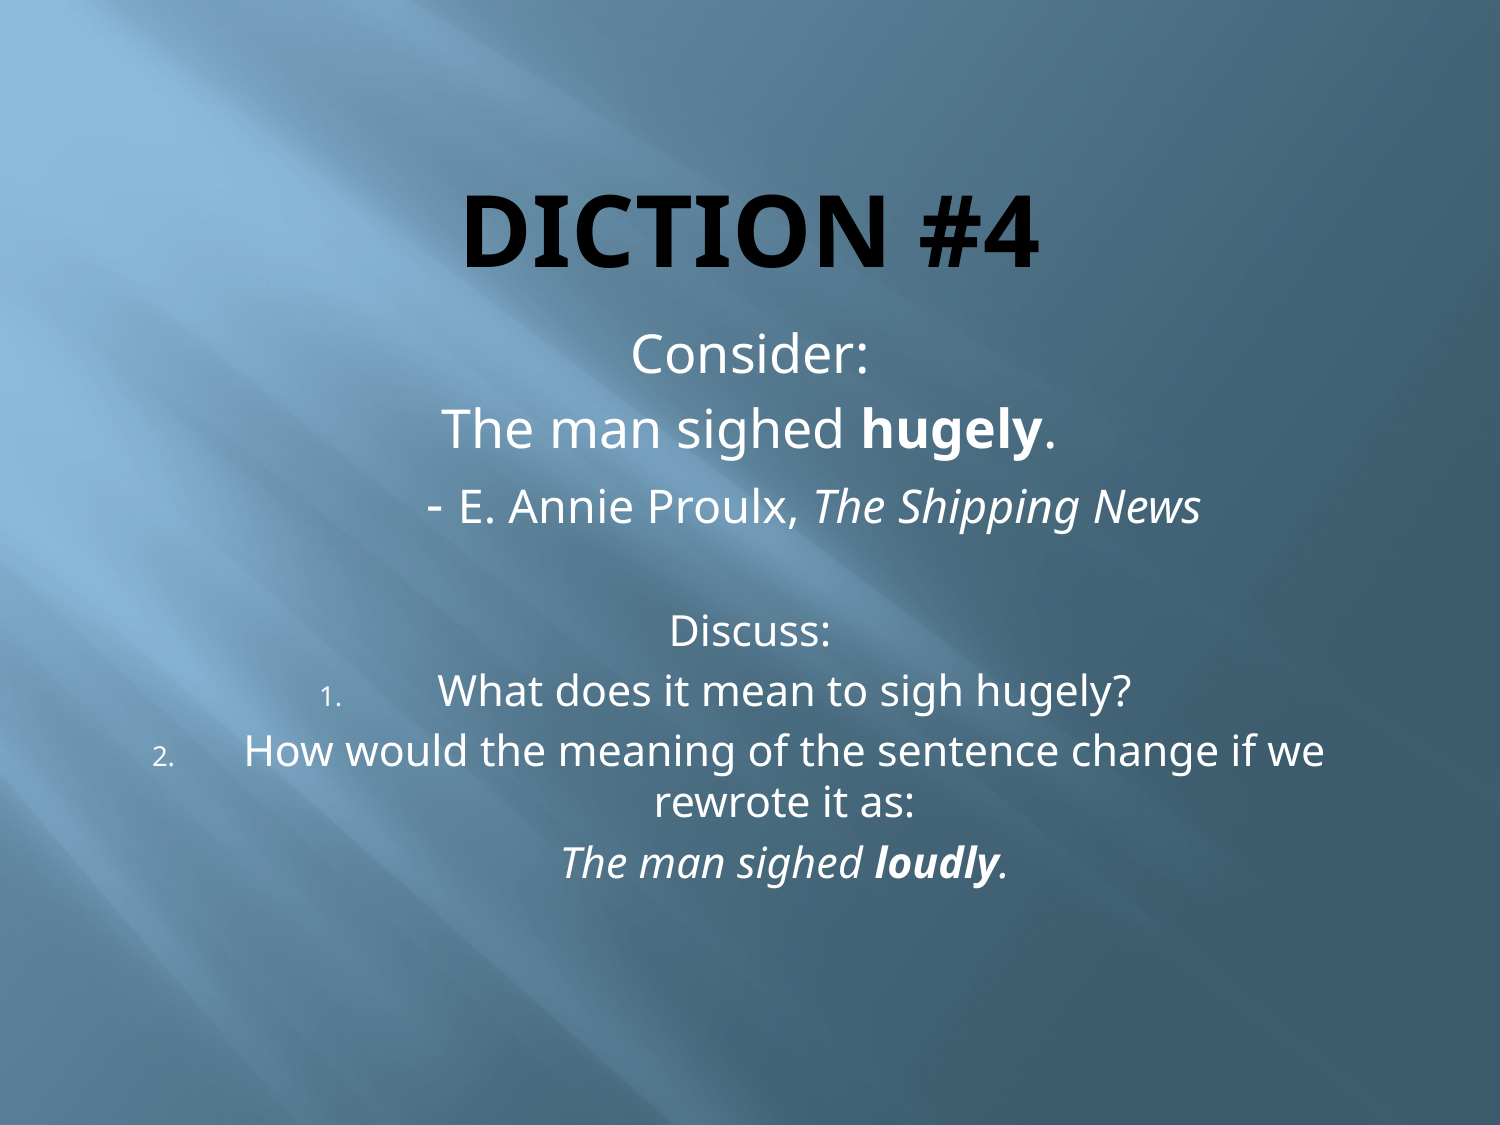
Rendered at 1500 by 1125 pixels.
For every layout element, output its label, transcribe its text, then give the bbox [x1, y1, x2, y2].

title Diction #4 [75, 112, 1425, 288]
subtitle Consider: The man sighed hugely. - E. Annie Proulx, The Shipping News Discuss: What does it mean to sigh hugely? How would the meaning of the sentence change if we rewrote it as: The man sighed loudly. [75, 312, 1425, 900]
